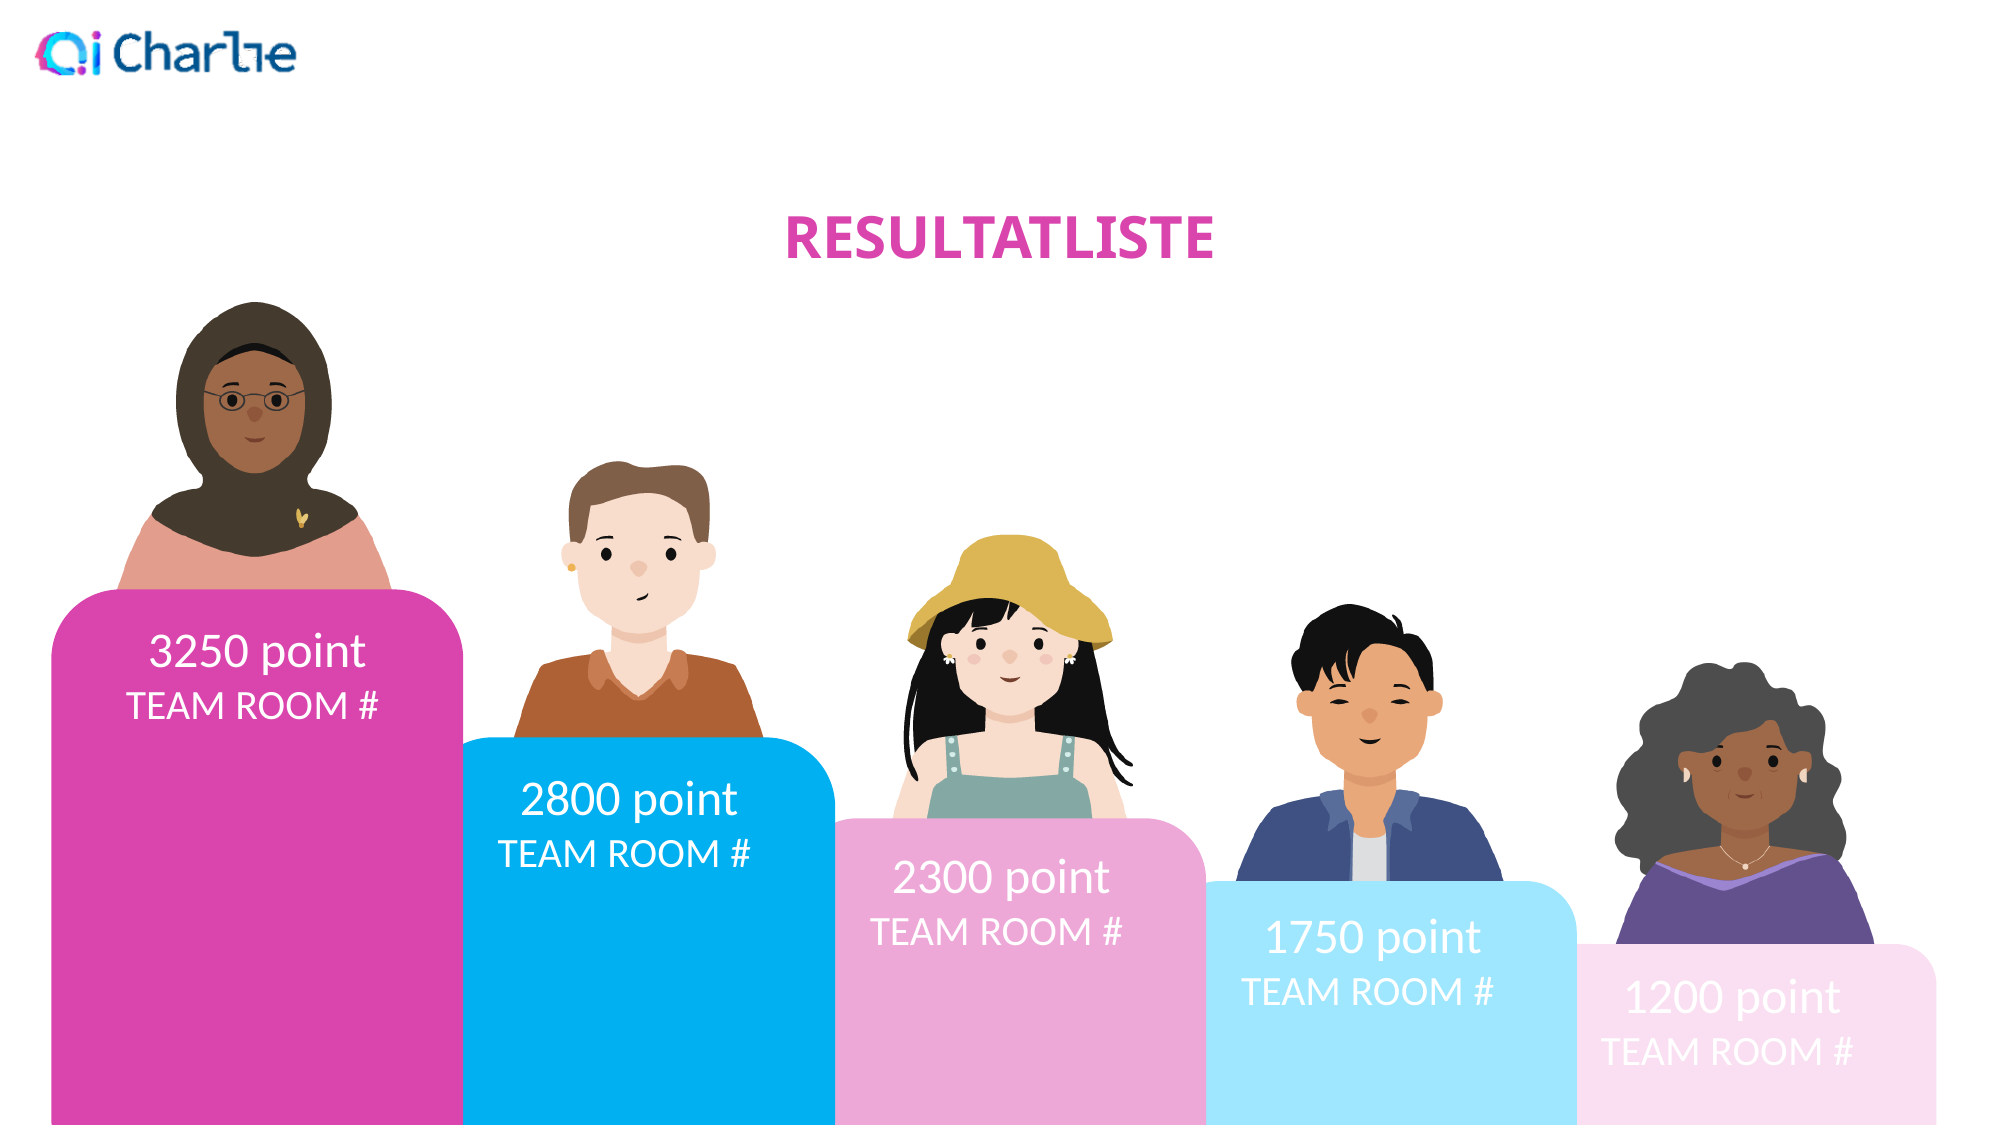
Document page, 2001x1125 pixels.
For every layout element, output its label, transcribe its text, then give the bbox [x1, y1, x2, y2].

picture [489, 461, 786, 739]
picture [33, 28, 104, 76]
text_box 1750 point TEAM ROOM # [1208, 880, 1578, 1125]
picture [1221, 604, 1518, 900]
text_box RESULTATLISTE [0, 192, 2000, 348]
picture [109, 302, 405, 598]
picture [861, 534, 1158, 830]
picture [1593, 658, 1889, 954]
picture [107, 27, 303, 79]
text_box 2300 point TEAM ROOM # [835, 817, 1208, 1125]
text_box 1200 point TEAM ROOM # [1578, 942, 1938, 1125]
text_box 2800 point TEAM ROOM # [463, 737, 836, 1125]
text_box 3250 point TEAM ROOM # [51, 590, 464, 1125]
